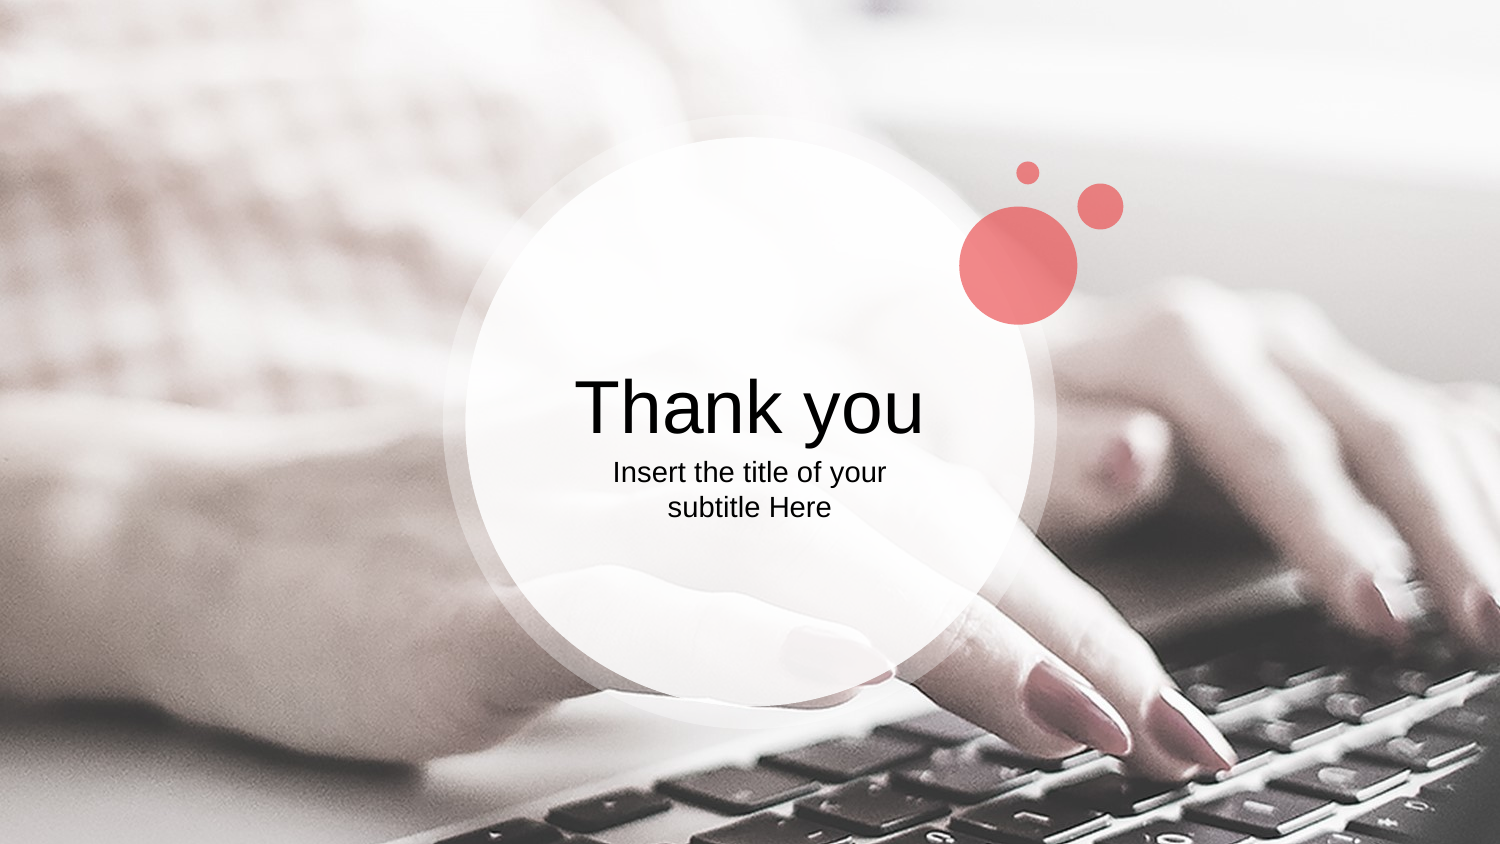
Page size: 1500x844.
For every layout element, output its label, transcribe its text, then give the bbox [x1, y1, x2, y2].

table_header [442, 114, 1058, 729]
list Thank you [465, 351, 1035, 446]
list Insert the title of your subtitle Here [572, 445, 928, 540]
picture [0, 0, 1500, 844]
